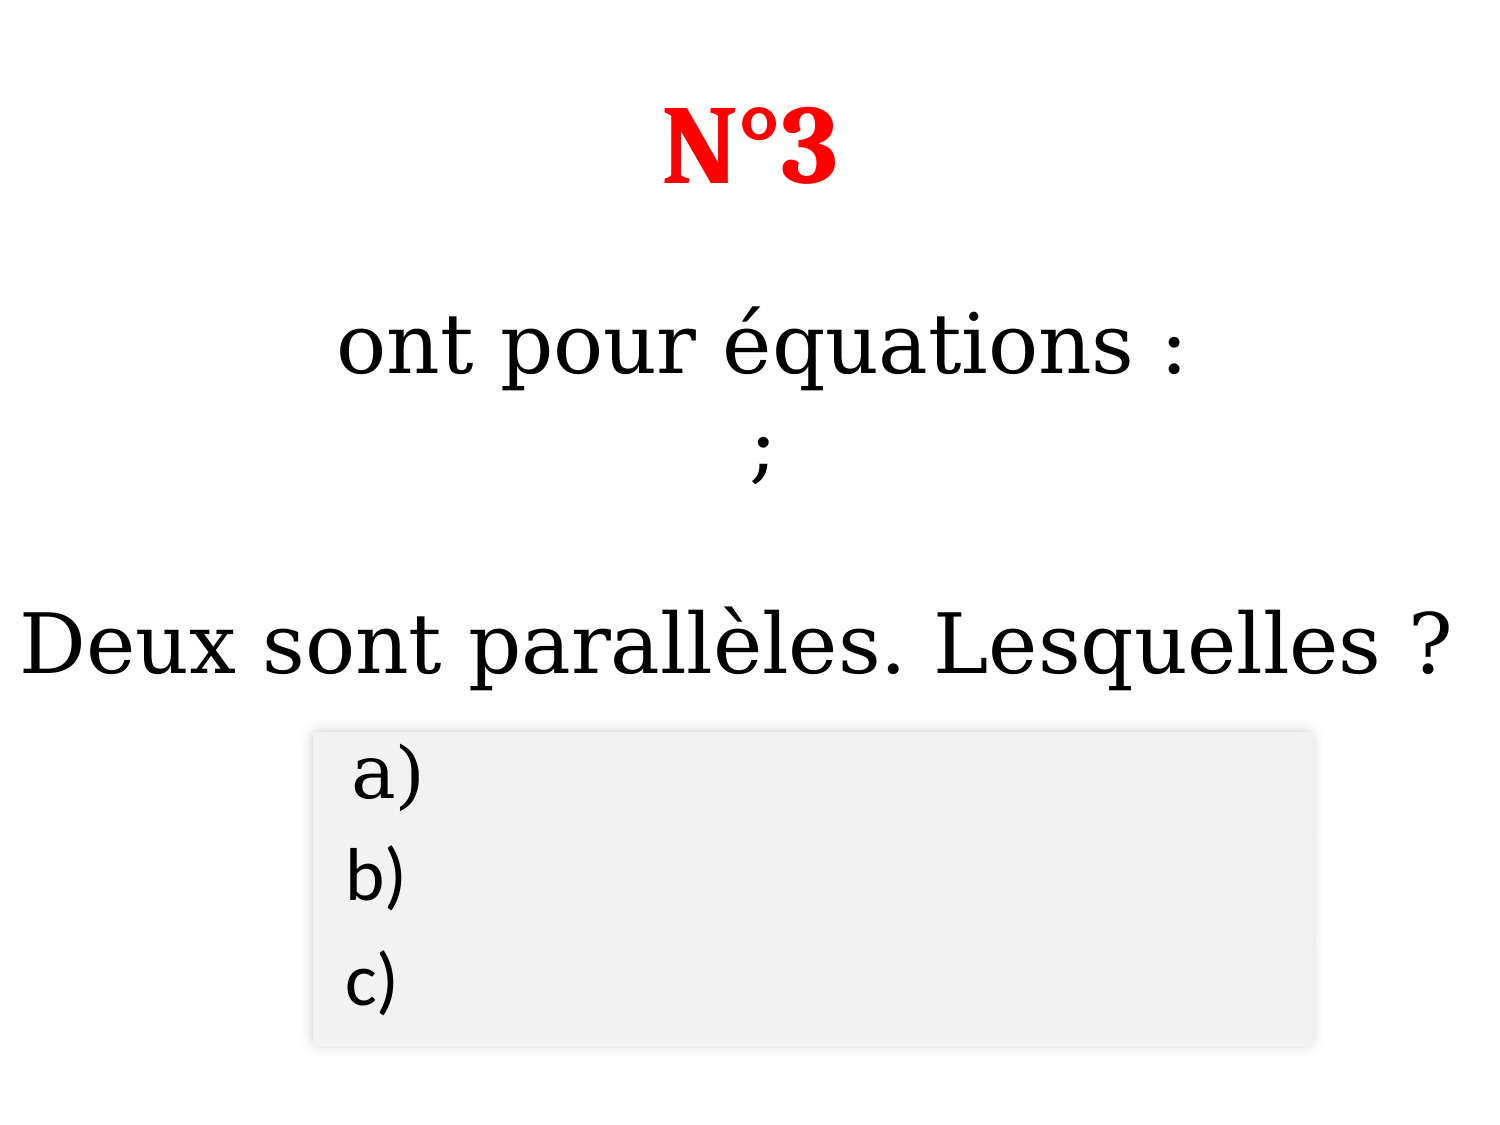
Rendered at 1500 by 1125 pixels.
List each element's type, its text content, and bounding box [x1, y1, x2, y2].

text_box N°3 [0, 63, 1500, 214]
